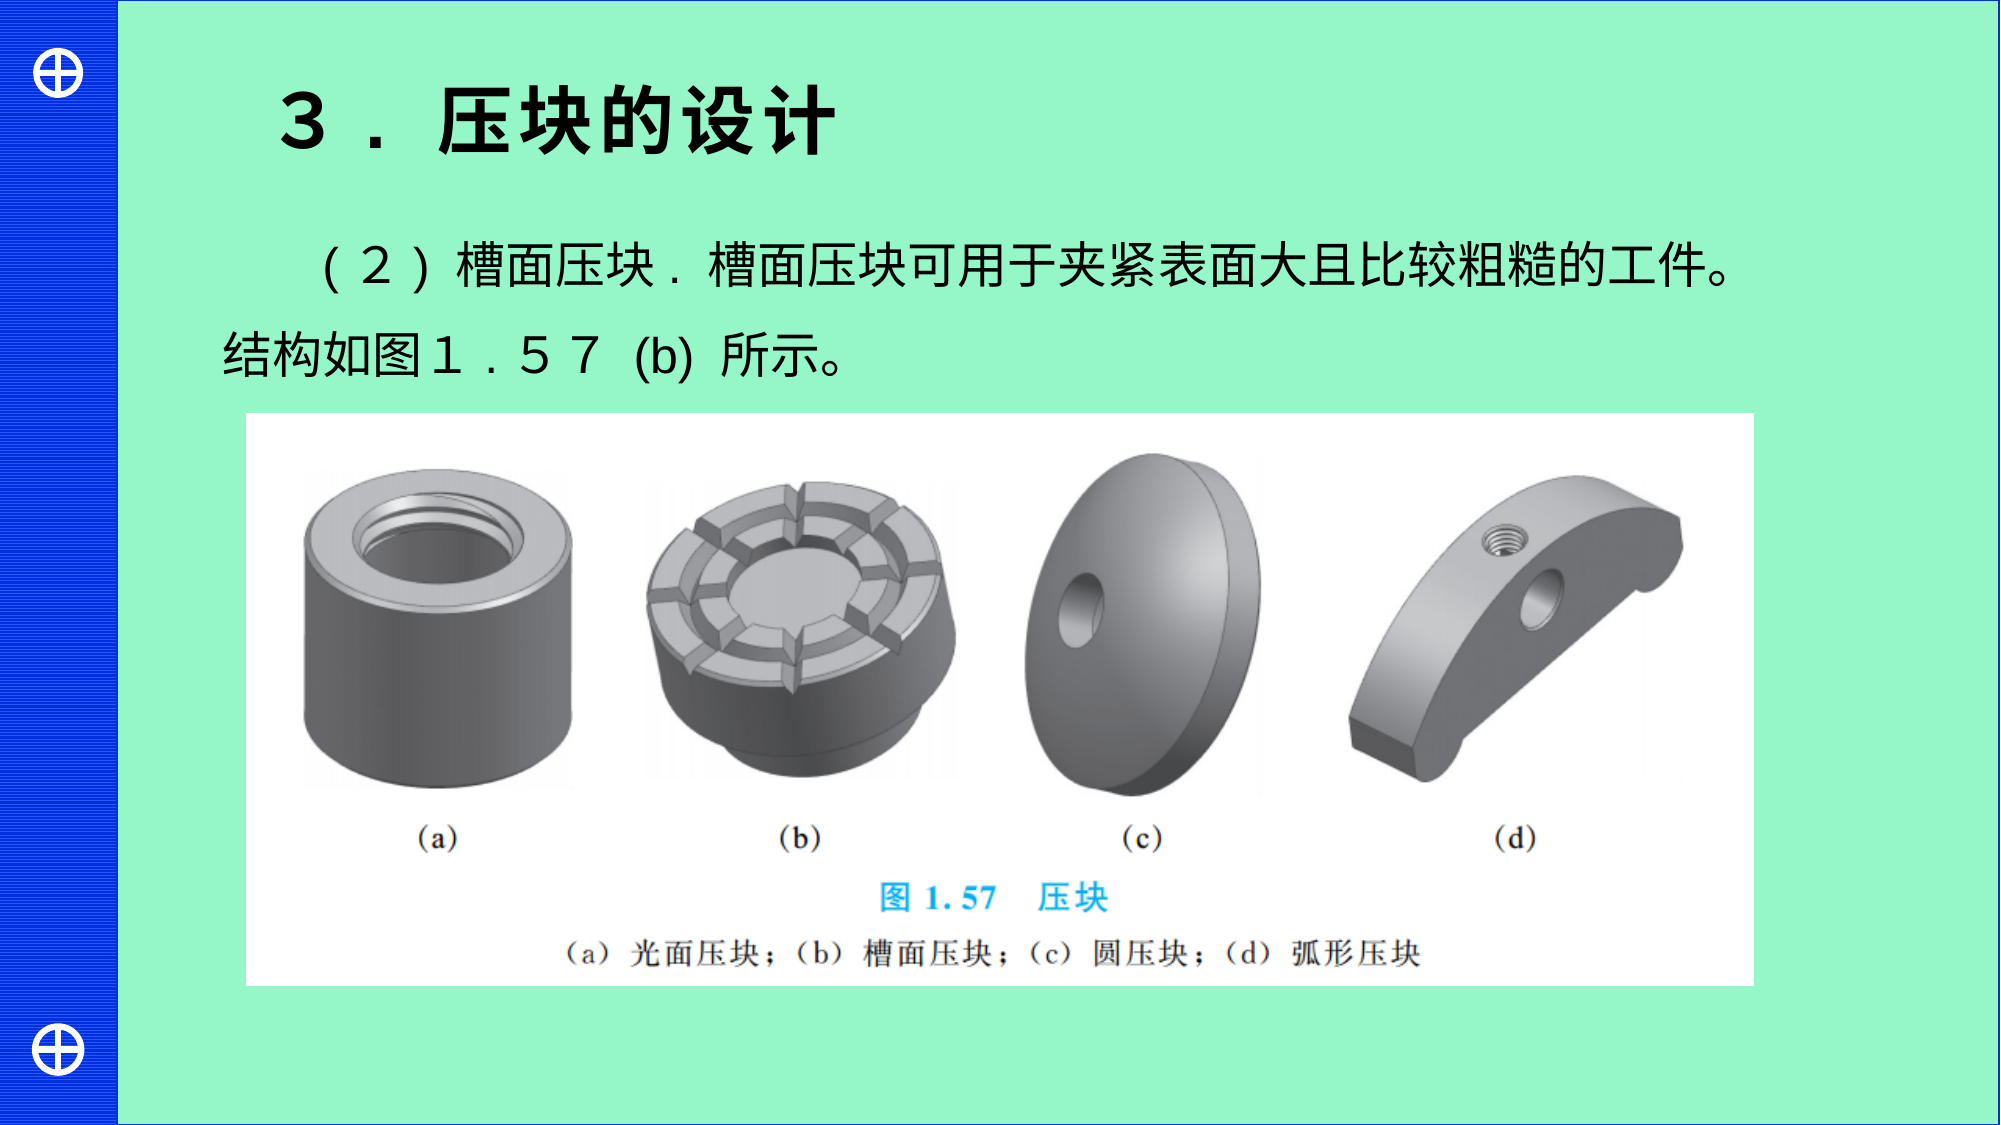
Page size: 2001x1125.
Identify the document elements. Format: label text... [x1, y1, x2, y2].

text_box (２) 槽面压块. 槽面压块可用于夹紧表面大且比较粗糙的工件。结构如图１.５７ (b) 所示。 [207, 195, 1819, 481]
text_box ３. 压块的设计 [163, 50, 1451, 172]
picture [246, 413, 1754, 986]
